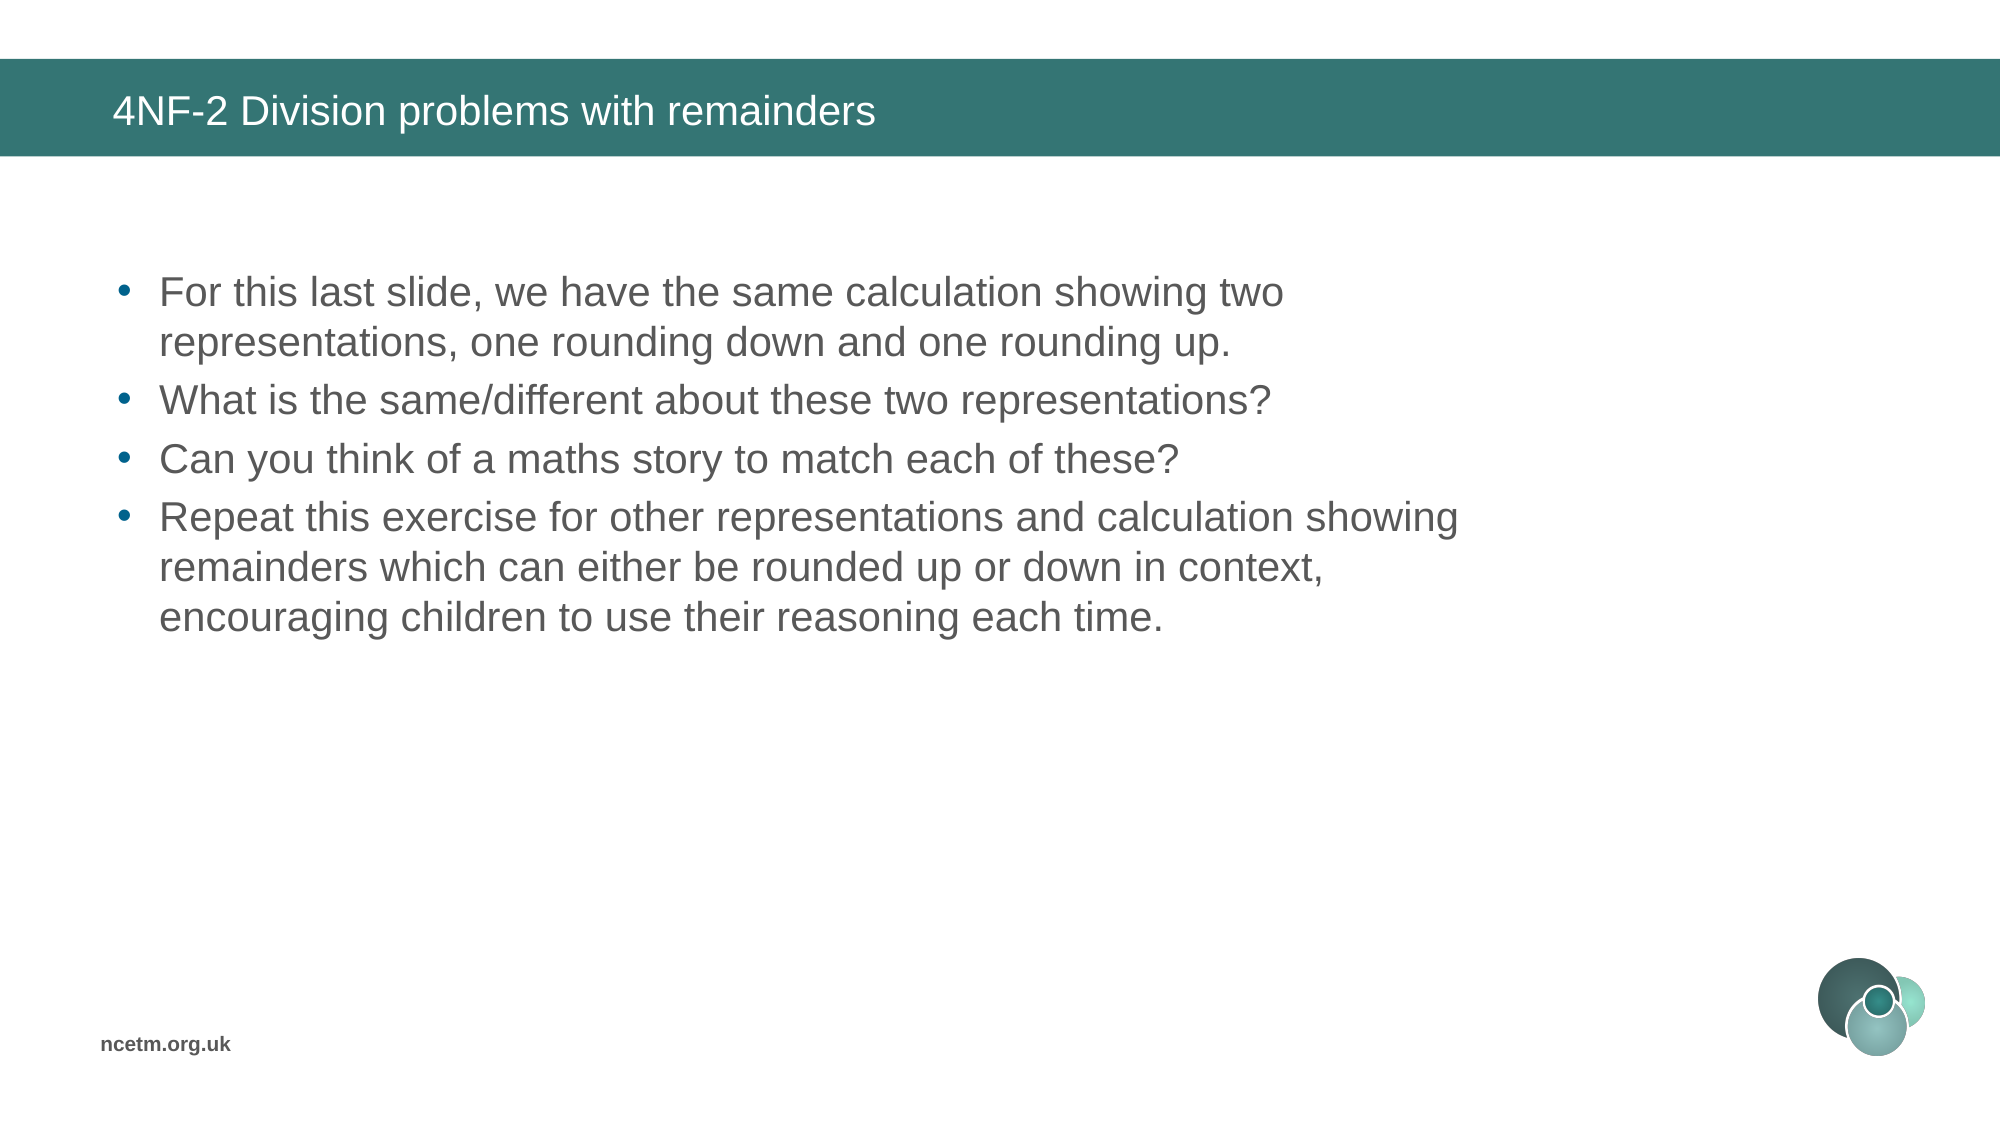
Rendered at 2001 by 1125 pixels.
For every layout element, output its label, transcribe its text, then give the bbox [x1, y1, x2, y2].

picture [1818, 958, 1925, 1056]
title 4NF-2 Division problems with remainders [97, 76, 1945, 147]
text_box For this last slide, we have the same calculation showing two representations, one rounding down and one rounding up. What is the same/different about these two representations? Can you think of a maths story to match each of these? Repeat this exercise for other representations and calculation showing remainders which can either be rounded up or down in context, encouraging children to use their reasoning each time. [102, 257, 1521, 715]
